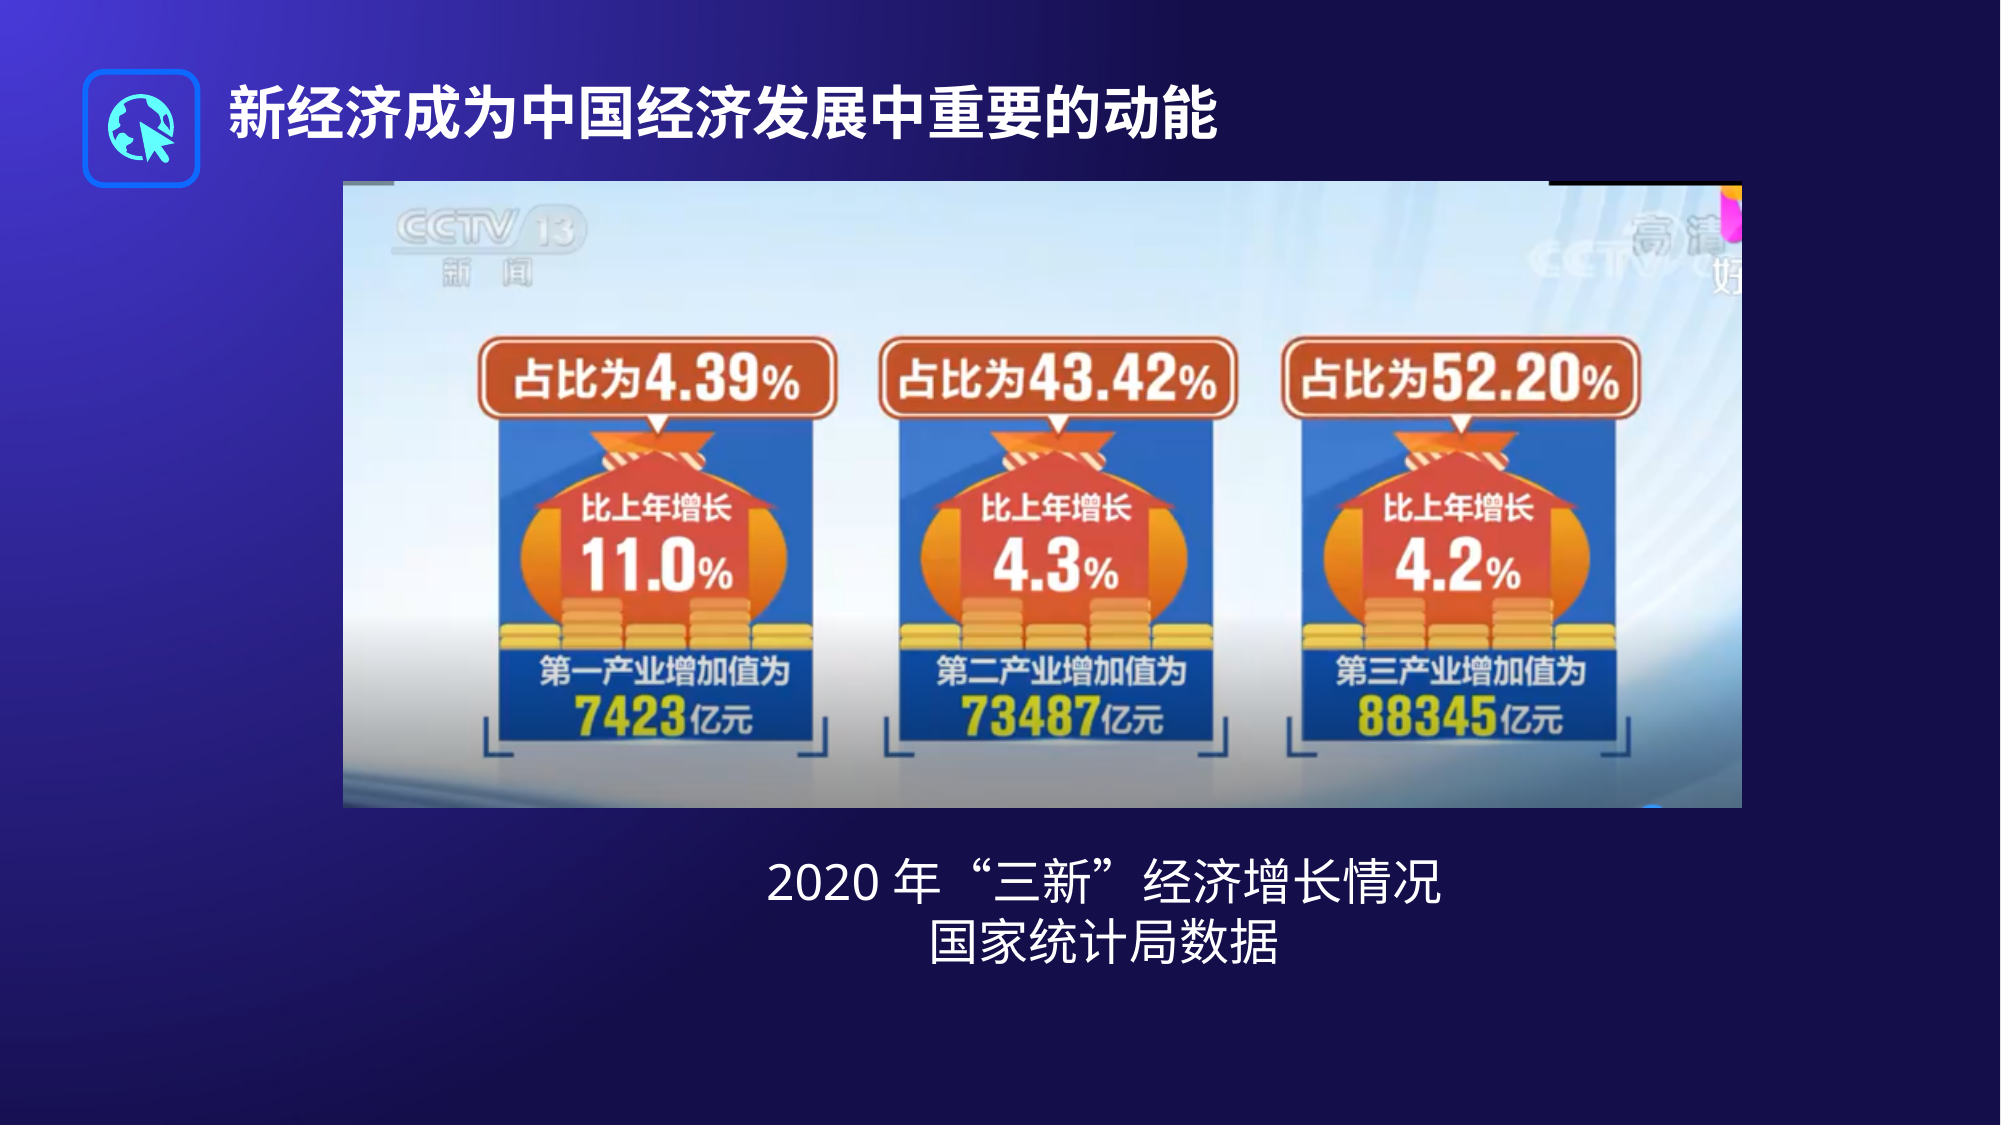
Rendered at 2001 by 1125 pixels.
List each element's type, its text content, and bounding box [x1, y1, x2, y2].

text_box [85, 68, 1315, 194]
picture [0, 0, 2001, 1125]
text_box 2020年“三新”经济增长情况 国家统计局数据 [586, 842, 1622, 978]
